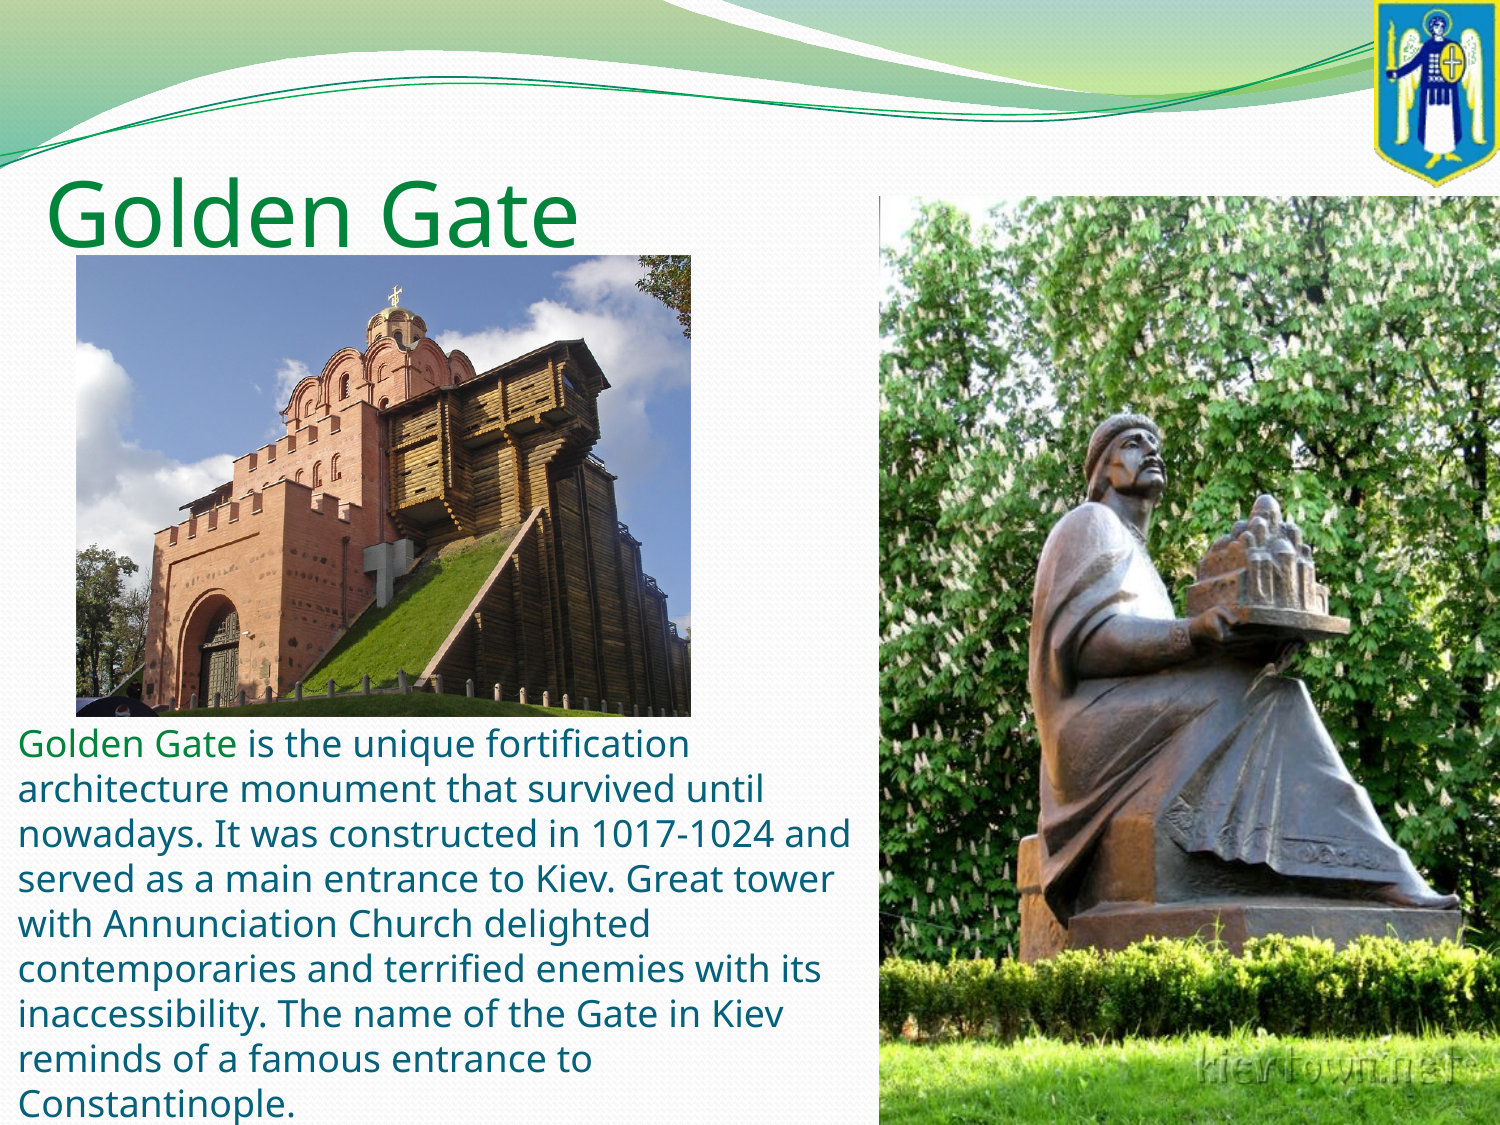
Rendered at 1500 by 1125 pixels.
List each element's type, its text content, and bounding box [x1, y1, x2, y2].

title Golden Gate is the unique fortification architecture monument that survived until nowadays. It was constructed in 1017-1024 and served as a main entrance to Kiev. Great tower with Annunciation Church delighted contemporaries and terrified enemies with its inaccessibility. The name of the Gate in Kiev reminds of a famous entrance to Constantinople. [17, 1008, 872, 1125]
picture [1374, 0, 1500, 188]
picture [76, 255, 692, 718]
text_box Golden Gate [29, 148, 1010, 274]
picture [879, 196, 1500, 1125]
